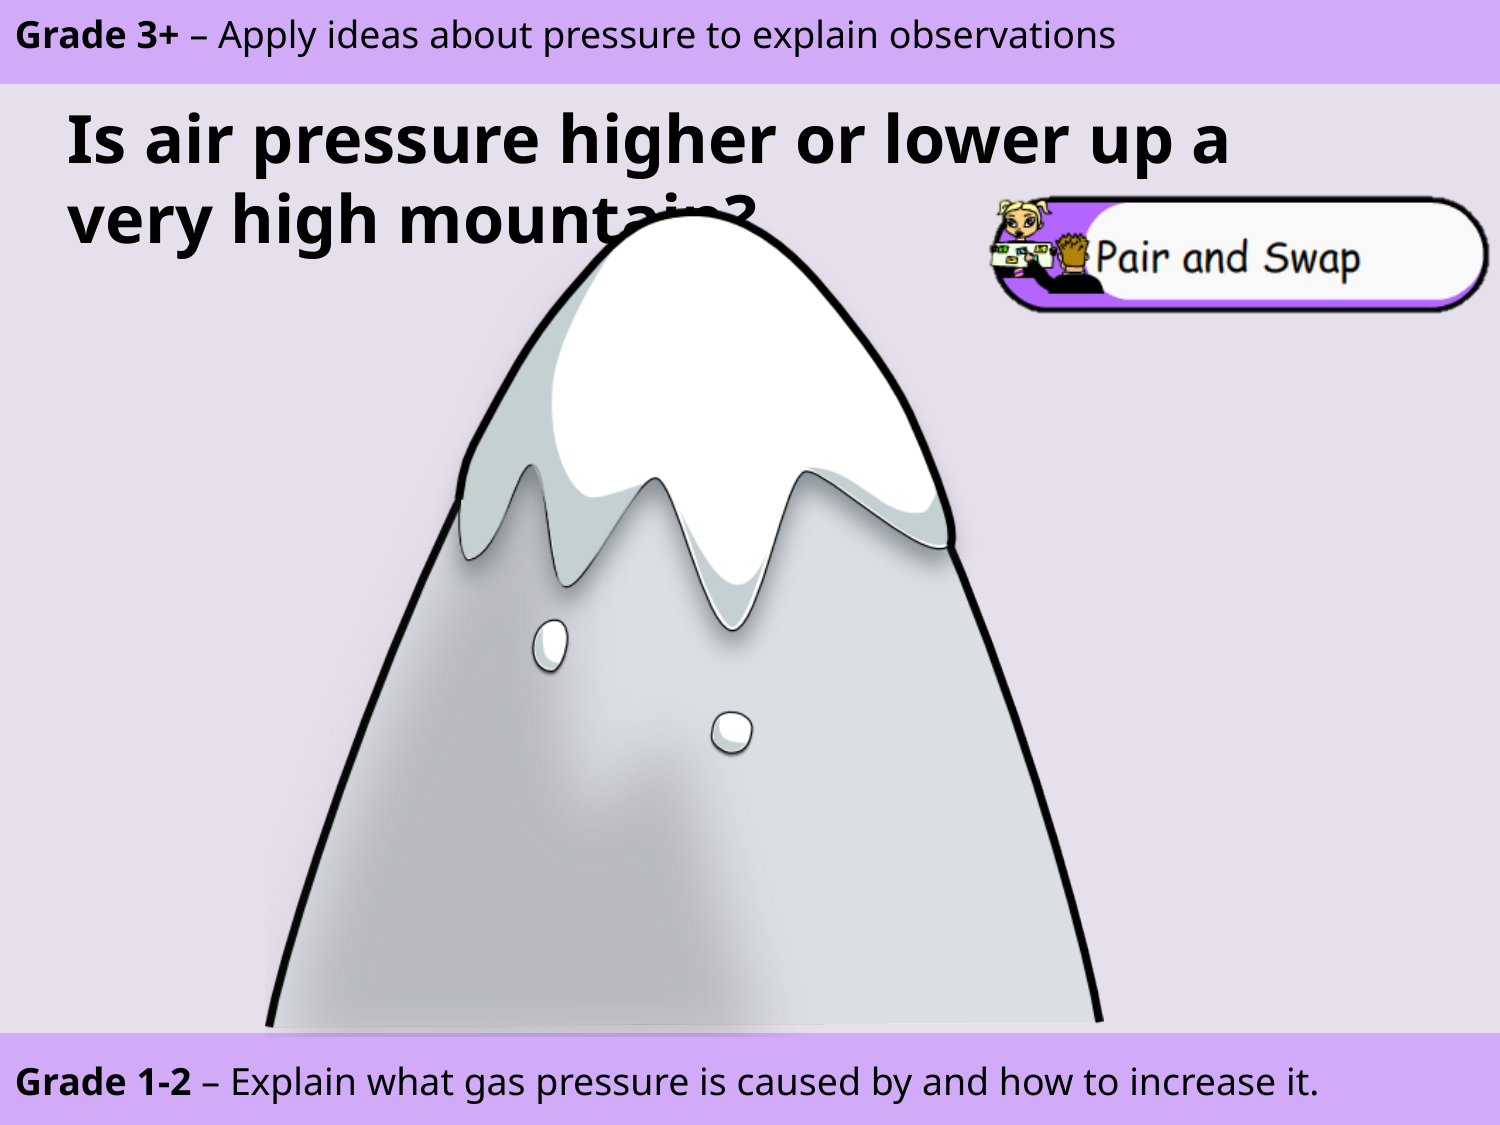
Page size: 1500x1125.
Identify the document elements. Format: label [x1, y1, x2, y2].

text_box [0, 3, 1500, 1125]
